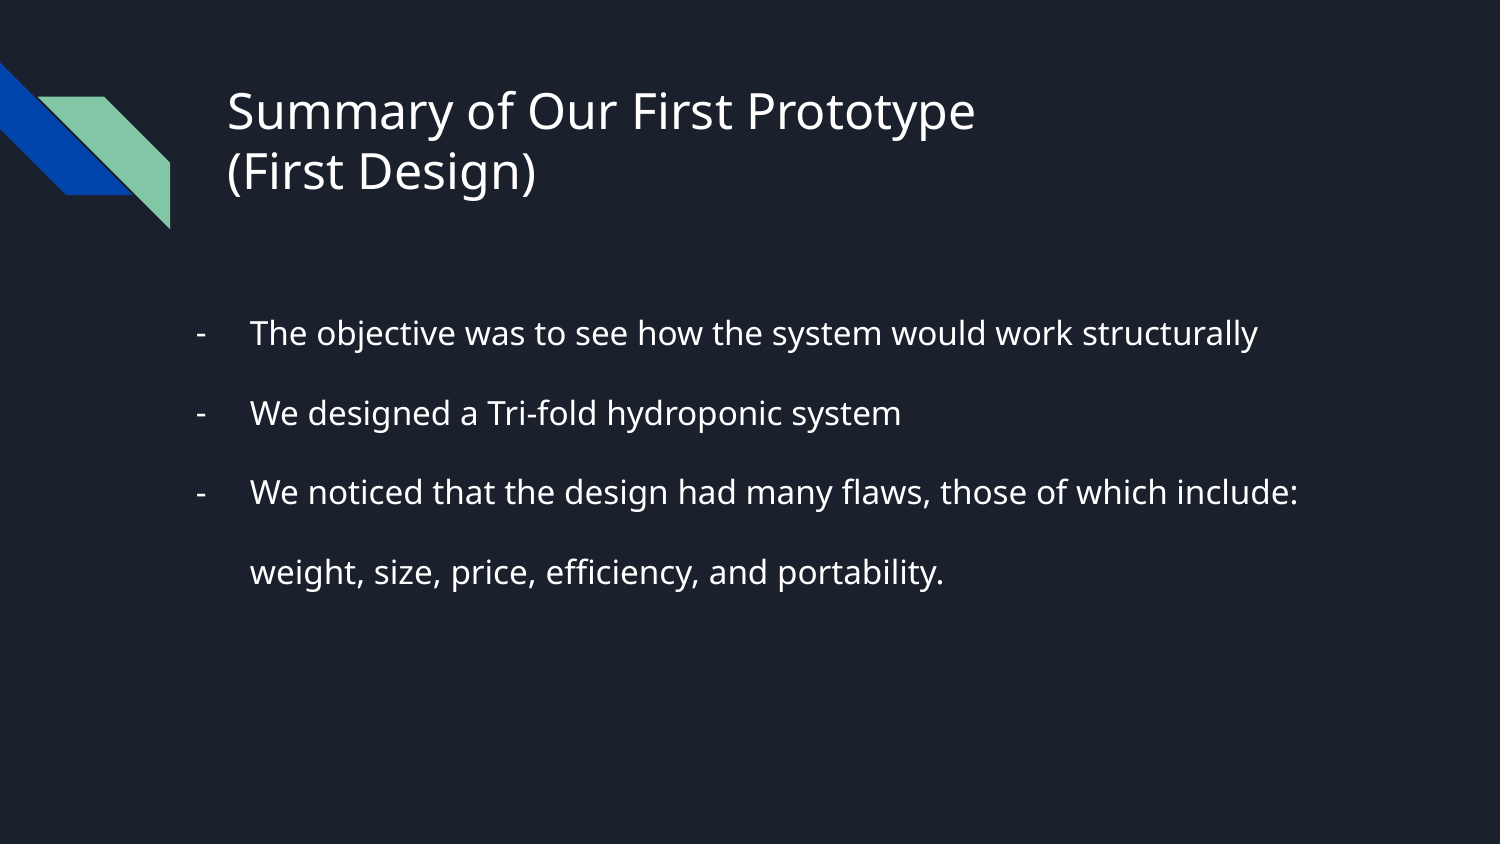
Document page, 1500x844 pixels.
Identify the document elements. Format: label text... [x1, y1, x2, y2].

list The objective was to see how the system would work structurally We designed a Tri-fold hydroponic system We noticed that the design had many flaws, those of which include: weight, size, price, efficiency, and portability. [160, 257, 1421, 735]
title Summary of Our First Prototype (First Design) [212, 64, 1368, 215]
